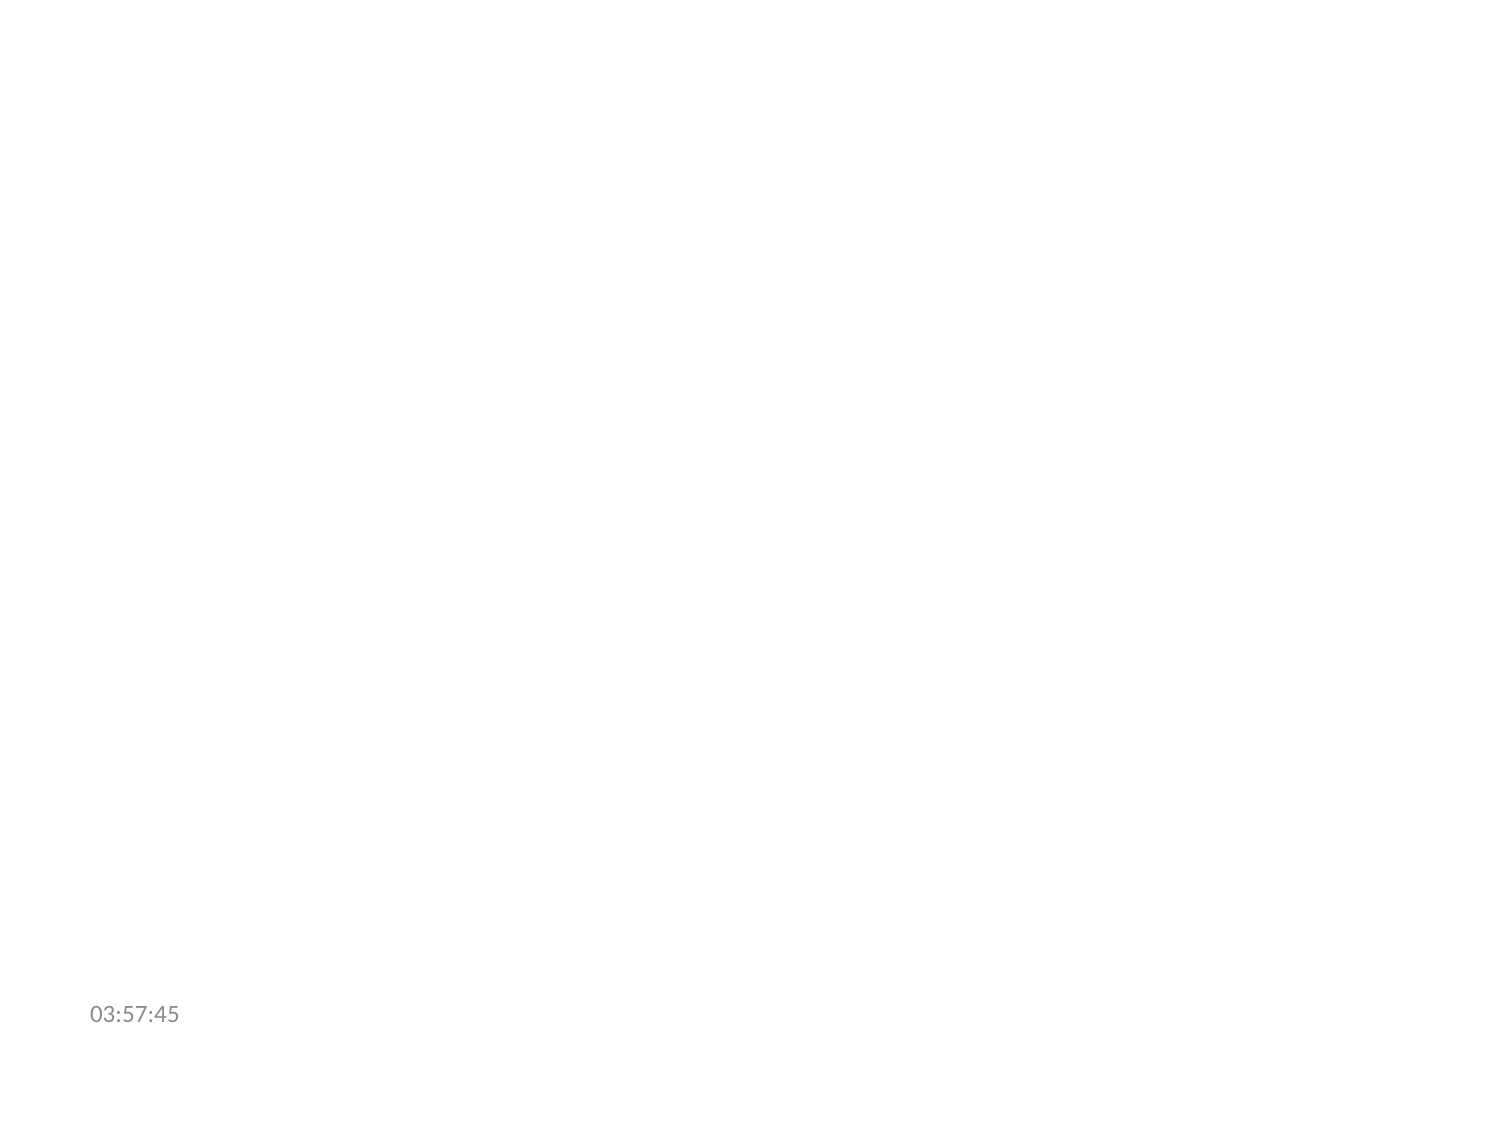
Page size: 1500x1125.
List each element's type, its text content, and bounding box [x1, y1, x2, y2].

text_box 15:35:09 [75, 982, 425, 1043]
